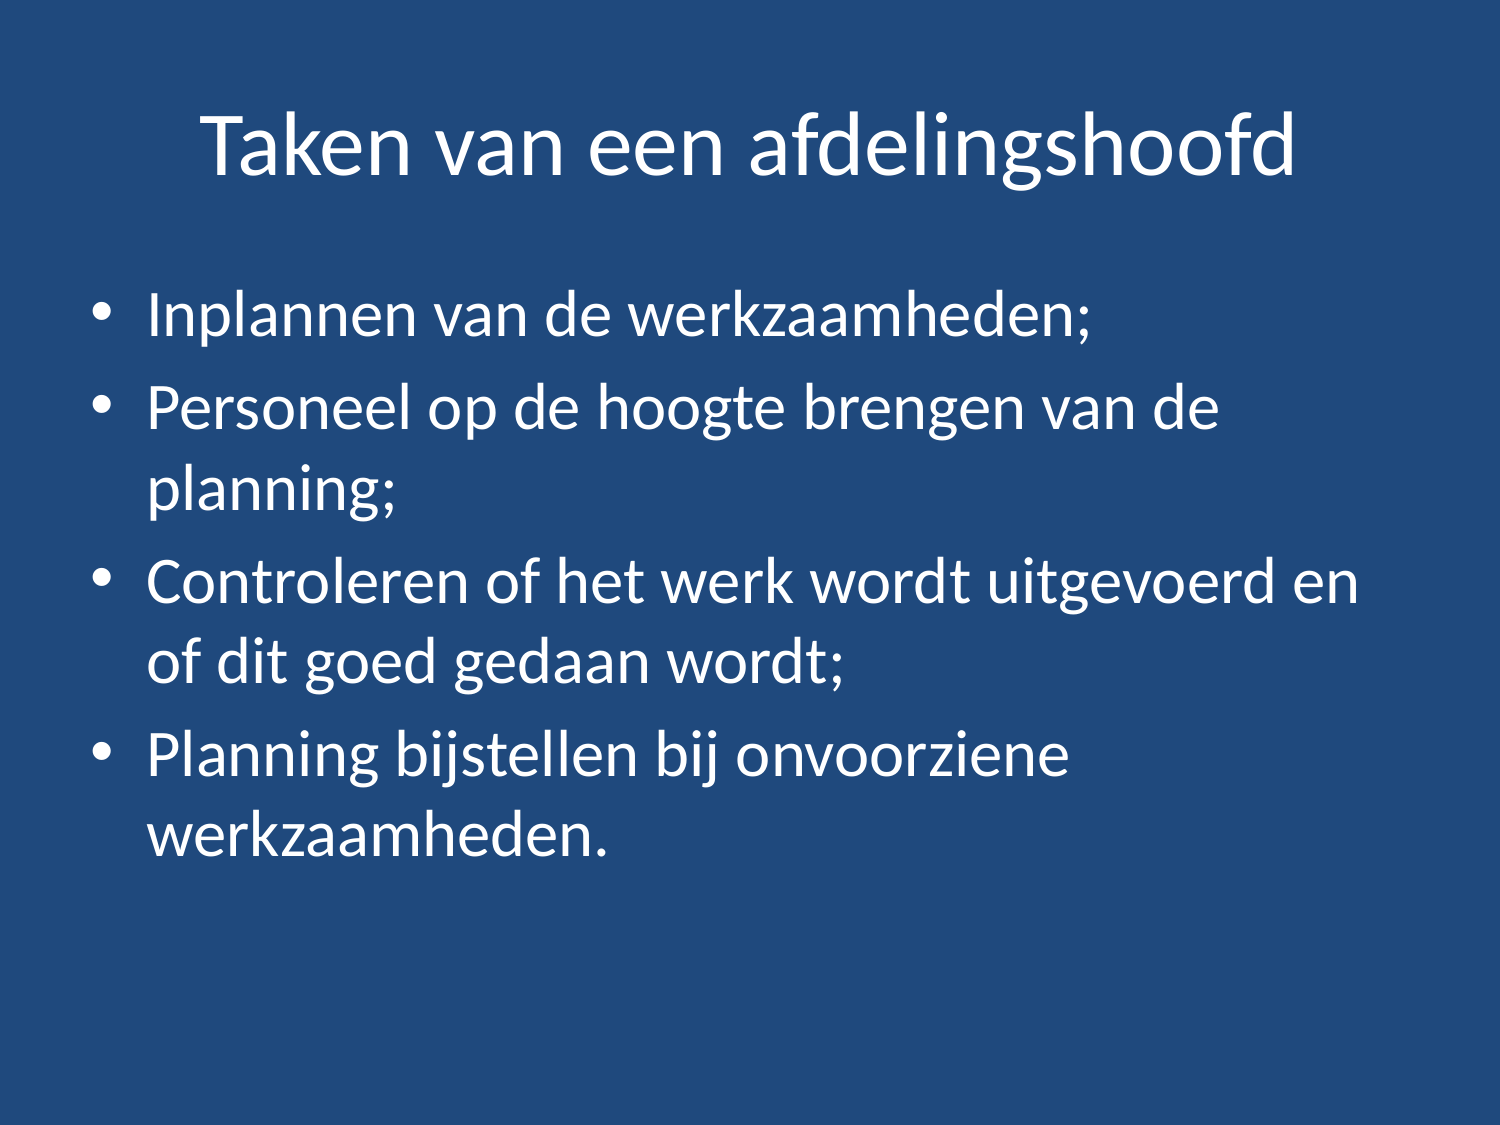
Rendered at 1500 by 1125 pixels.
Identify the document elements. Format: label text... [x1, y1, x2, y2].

list Inplannen van de werkzaamheden; Personeel op de hoogte brengen van de planning; Controleren of het werk wordt uitgevoerd en of dit goed gedaan wordt; Planning bijstellen bij onvoorziene werkzaamheden. [75, 262, 1425, 1005]
title Taken van een afdelingshoofd [75, 45, 1425, 233]
